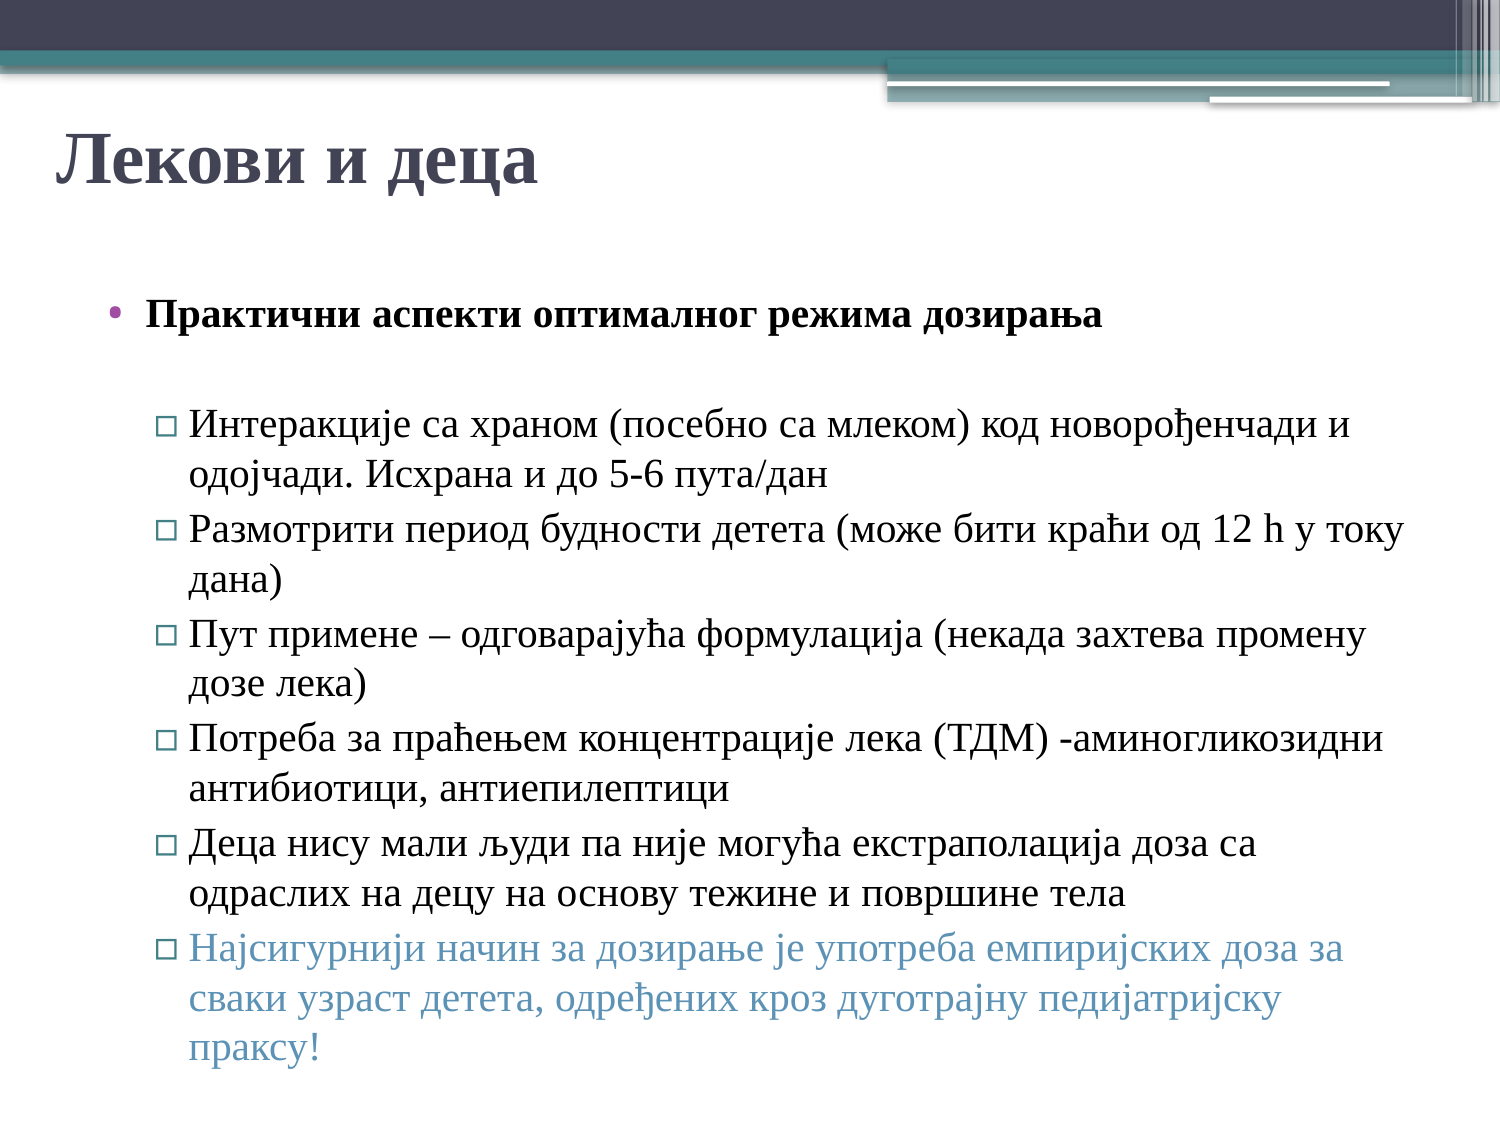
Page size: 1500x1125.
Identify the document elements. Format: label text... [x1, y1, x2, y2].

list Практични аспекти оптималног режима дозирања Интеракције са храном (посебно са млеком) код новорођенчади и одојчади. Исхрана и до 5-6 пута/дан Размотрити период будности детета (може бити краћи од 12 h у току дана) Пут примене – одговарајућа формулација (некада захтева промену дозе лека) Потреба за праћењем концентрације лека (ТДМ) -аминогликозидни антибиотици, антиепилептици Деца нису мали људи па није могућа екстраполација доза са одраслих на децу нa основу тежине и површине телa Најсигурнији начин за дозирање је употреба емпиријских доза за сваки узраст детета, одређених кроз дуготрајну педијатријску праксу! [76, 278, 1428, 1083]
title Лекови и деца [40, 66, 1392, 242]
